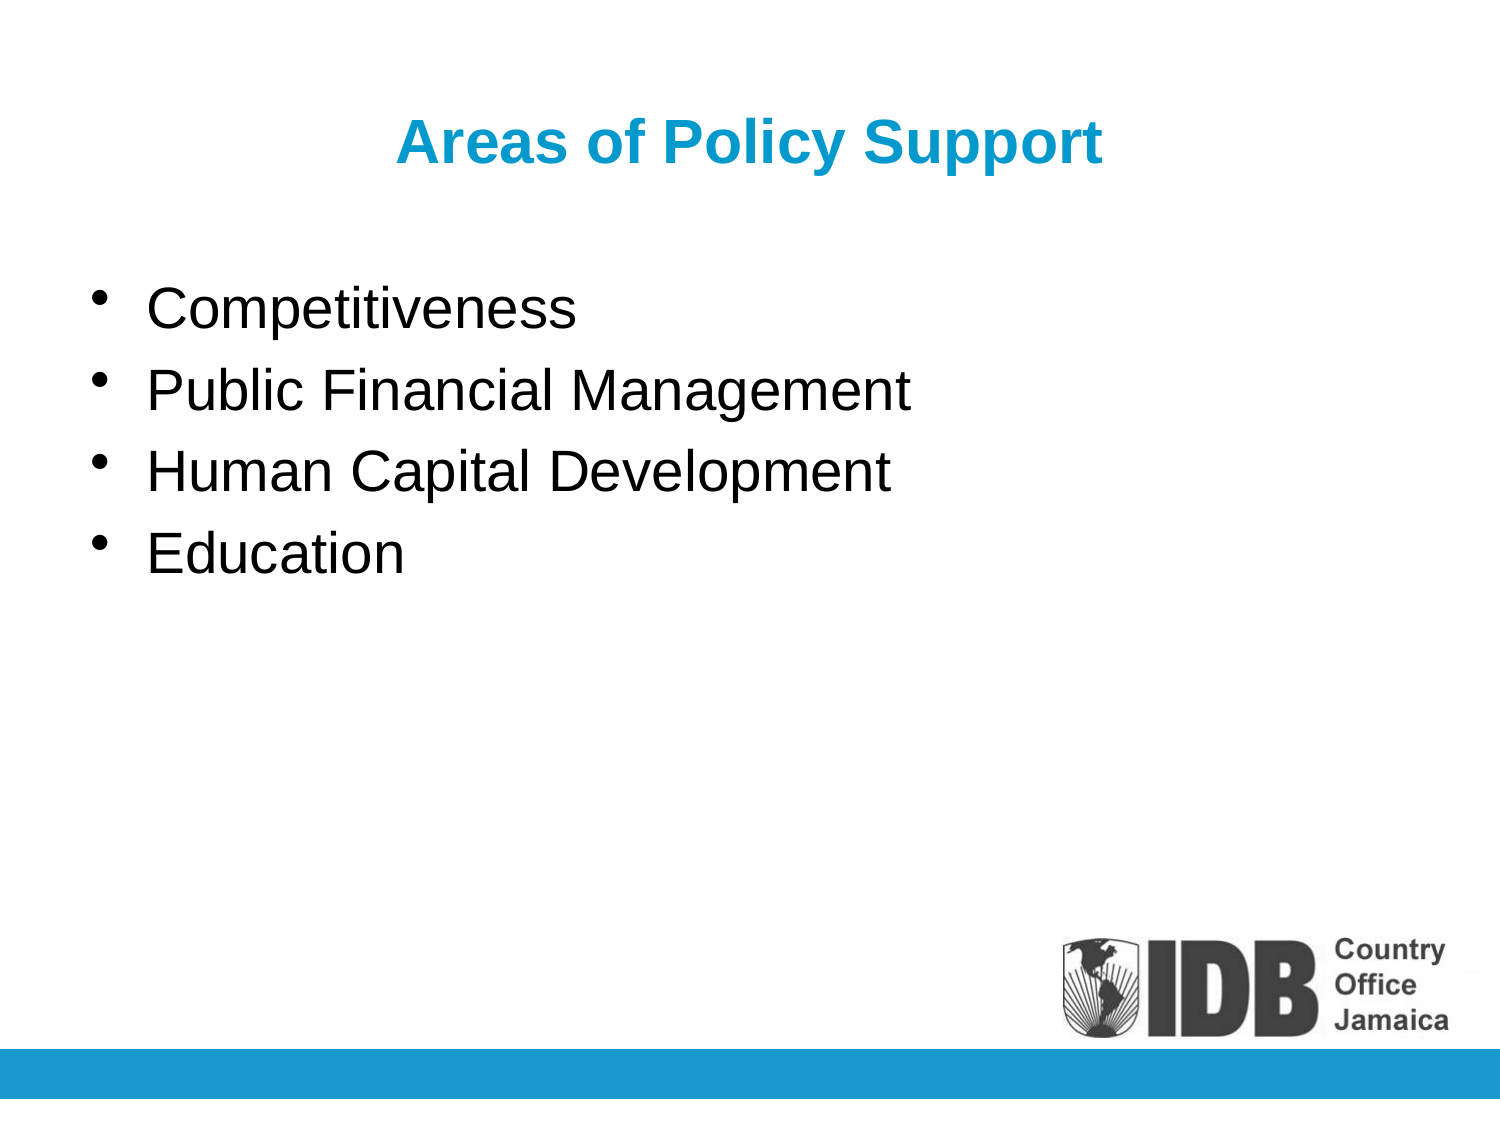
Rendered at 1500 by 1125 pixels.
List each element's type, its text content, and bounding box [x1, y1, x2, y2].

list Competitiveness Public Financial Management Human Capital Development Education [74, 262, 1426, 901]
title Areas of Policy Support [74, 44, 1426, 233]
picture [0, 1049, 1500, 1099]
picture [1062, 937, 1477, 1039]
